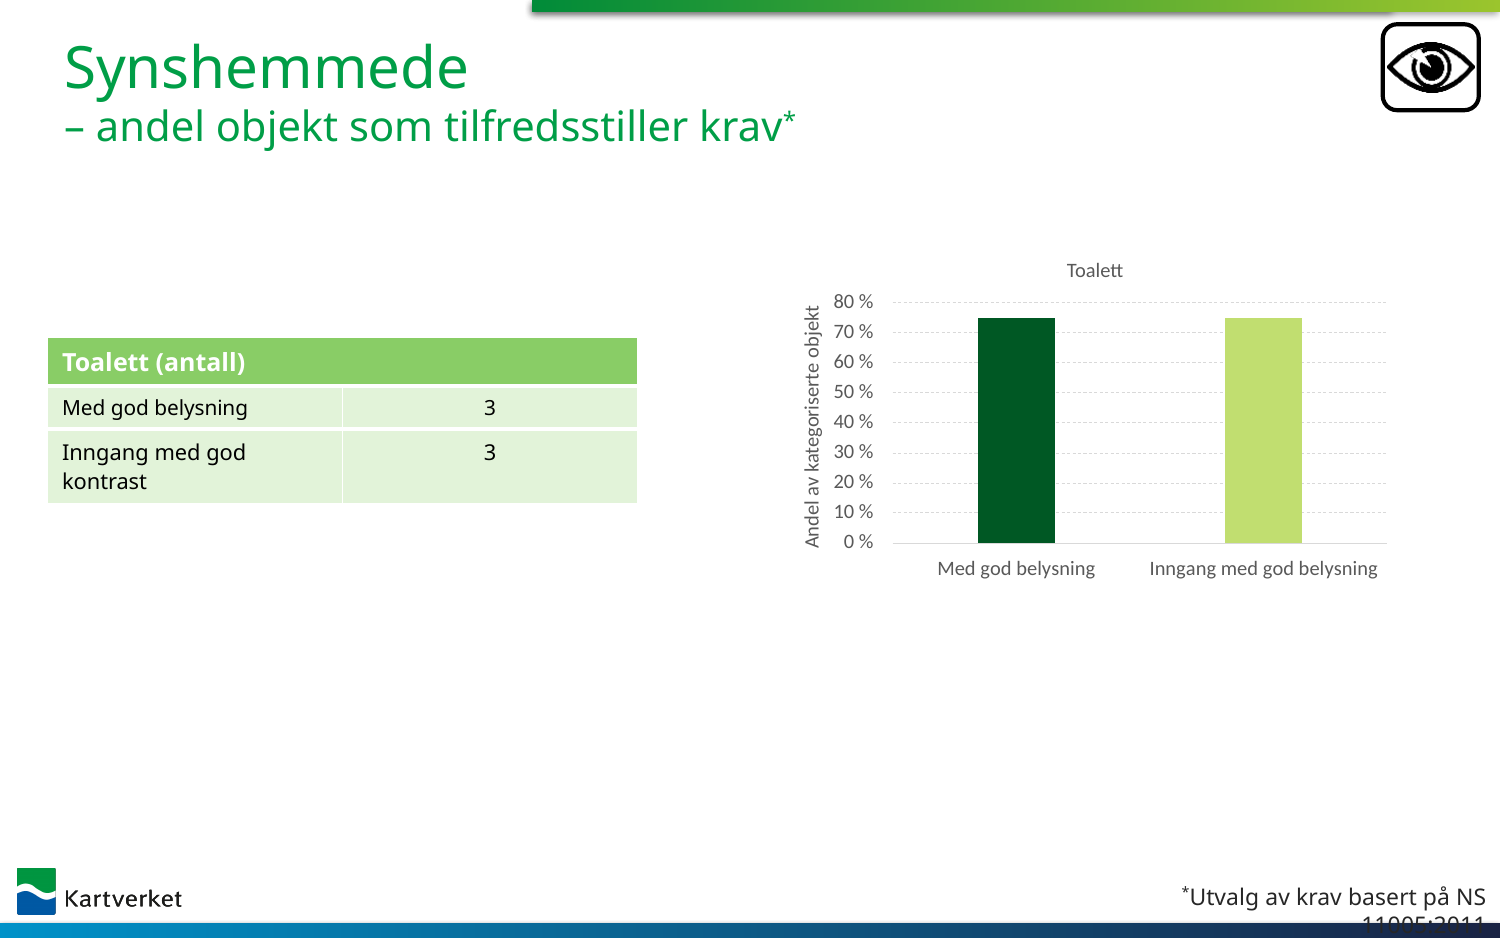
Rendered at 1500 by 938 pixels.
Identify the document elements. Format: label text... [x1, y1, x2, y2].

picture [791, 249, 1400, 589]
table_header Toalett (antall) [48, 338, 637, 384]
text_box *Utvalg av krav basert på NS 11005:2011 [1068, 873, 1500, 938]
table_cell 3 [343, 431, 637, 503]
table_cell Med god belysning [48, 388, 342, 427]
table_cell Inngang med god kontrast [48, 431, 342, 503]
text_box Synshemmede – andel objekt som tilfredsstiller krav* [49, 24, 1431, 158]
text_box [1382, 24, 1480, 111]
table_cell 3 [343, 388, 637, 427]
